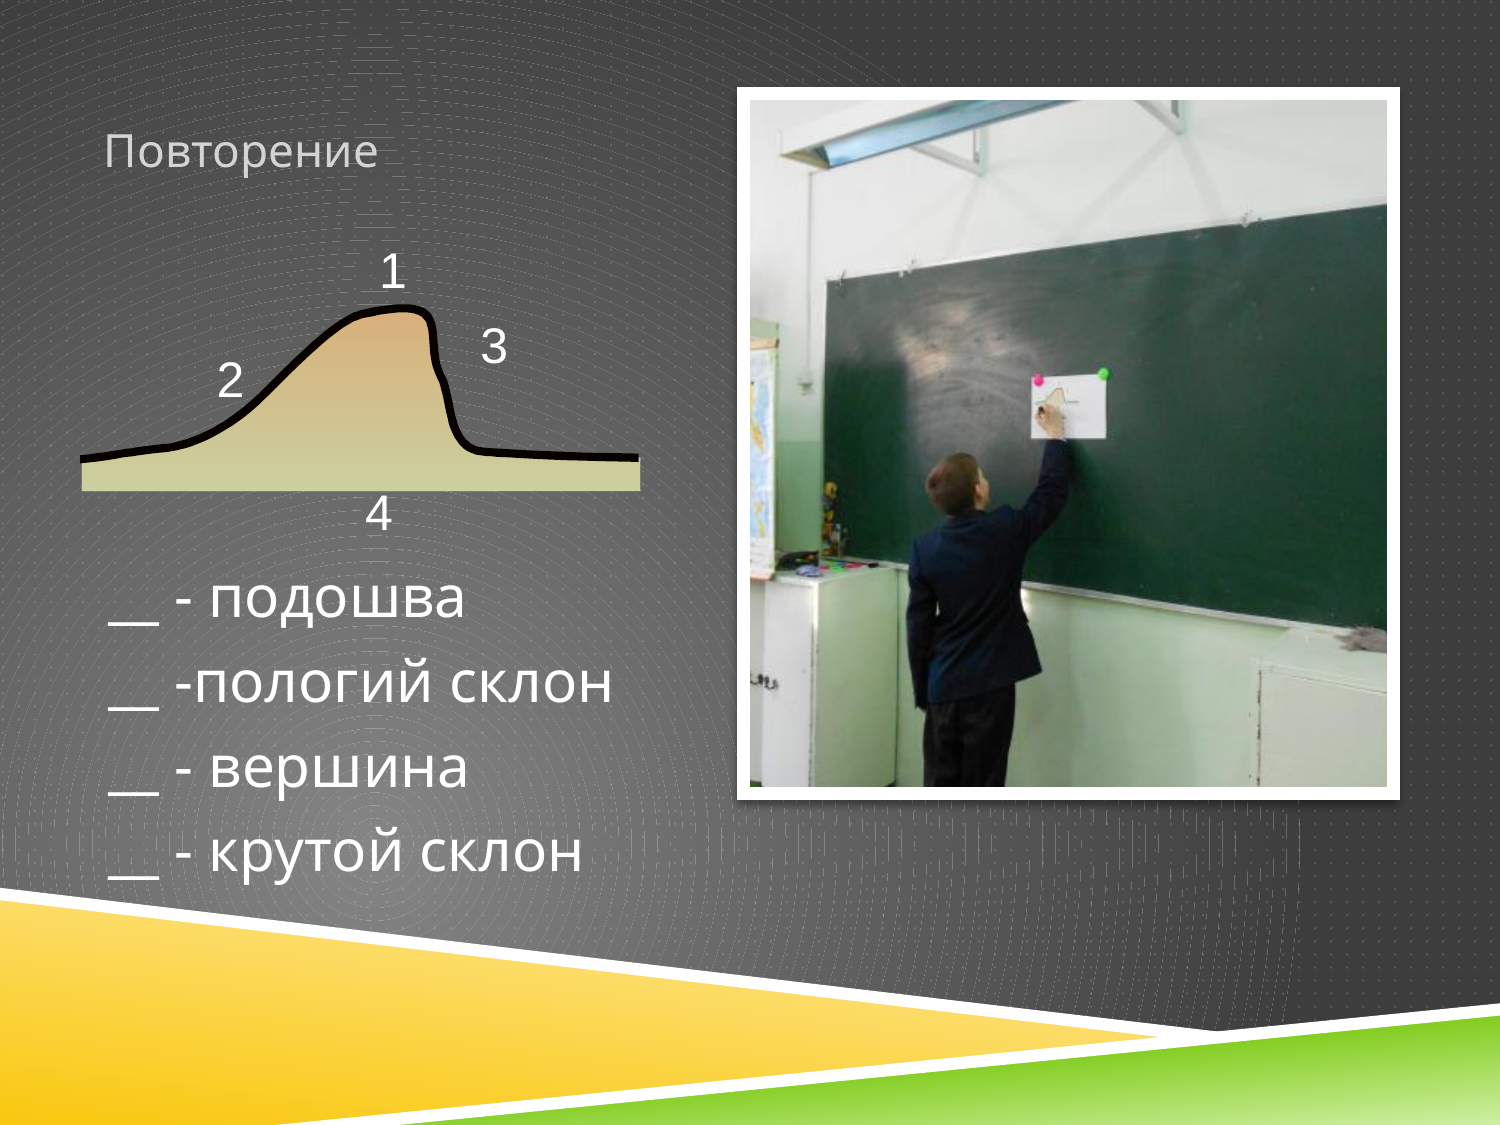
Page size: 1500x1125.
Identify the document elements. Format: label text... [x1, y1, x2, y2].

list __ - подошва __ -пологий склон __ - вершина __ - крутой склон [108, 552, 663, 798]
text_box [78, 238, 654, 589]
picture [749, 99, 1388, 788]
title Повторение [103, 101, 659, 185]
